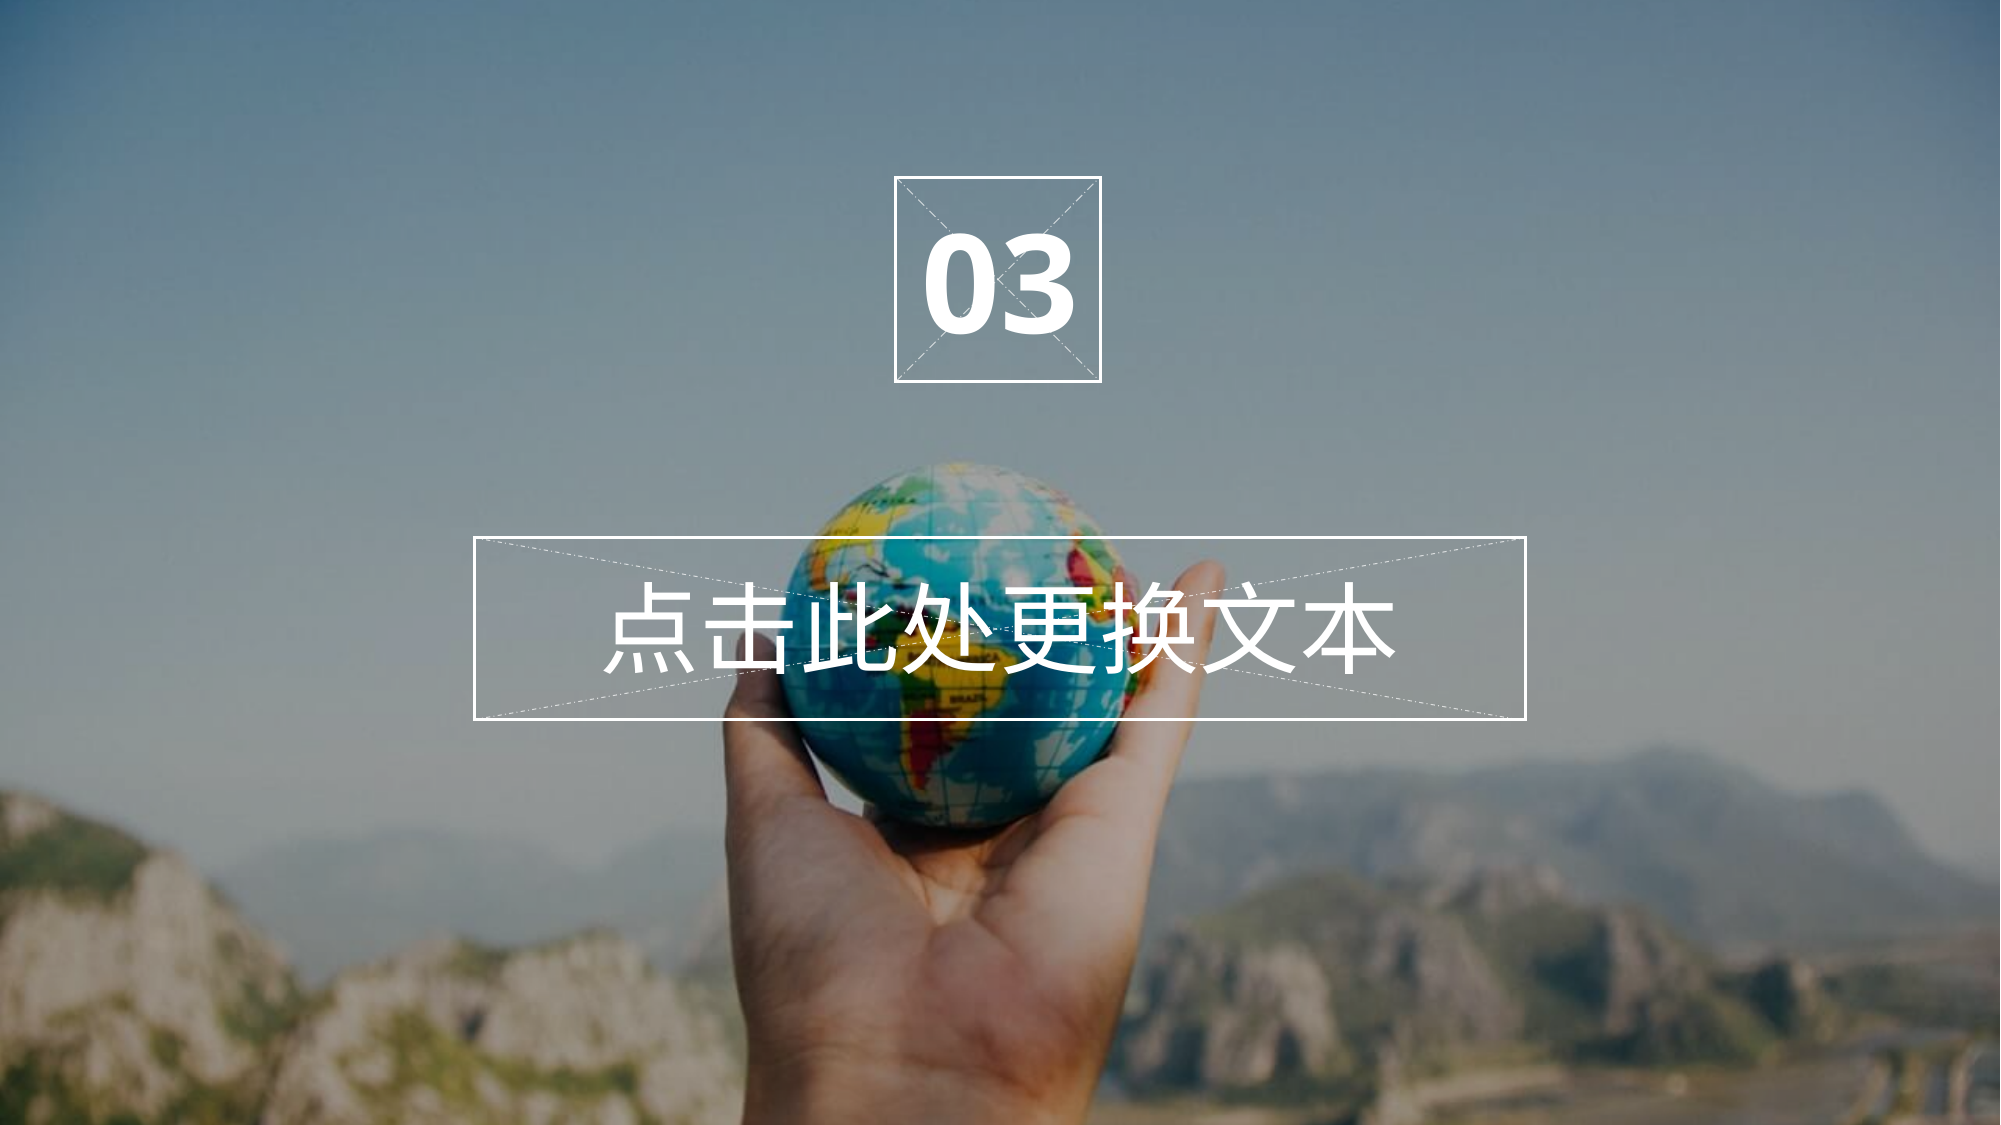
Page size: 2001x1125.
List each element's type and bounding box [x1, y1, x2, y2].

text_box [474, 537, 1526, 720]
text_box [895, 177, 1103, 382]
picture [0, 0, 2000, 1125]
